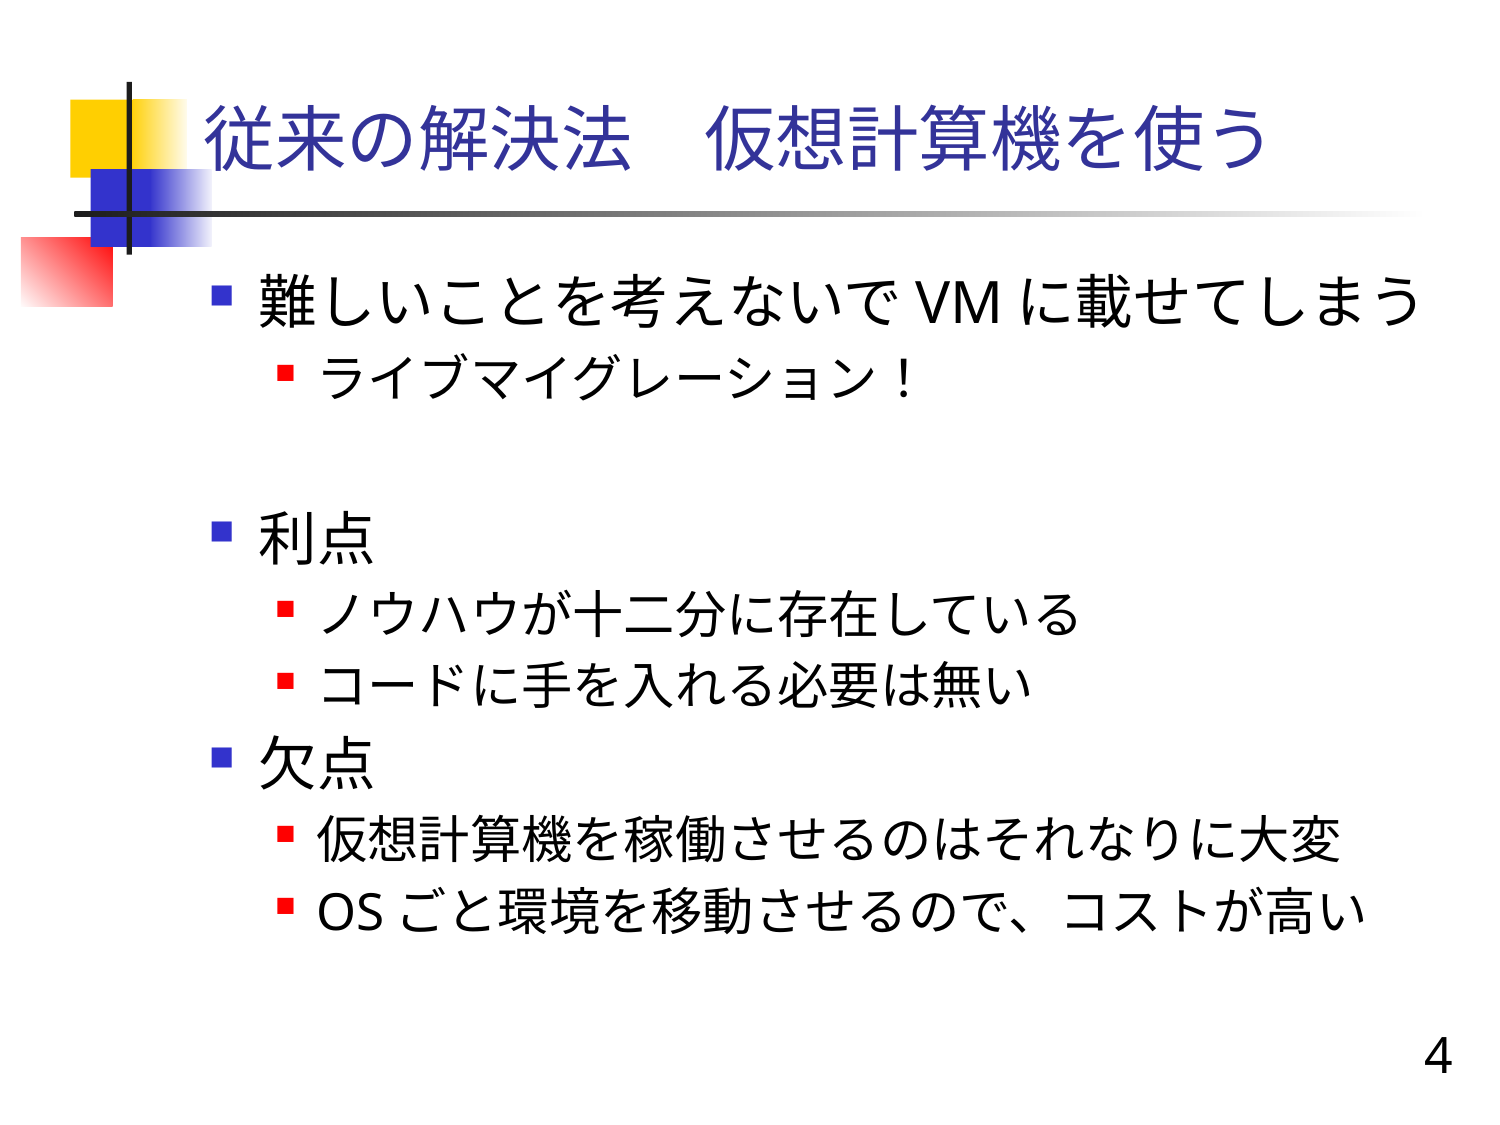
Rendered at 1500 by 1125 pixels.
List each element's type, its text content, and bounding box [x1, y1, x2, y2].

title 従来の解決法 仮想計算機を使う [188, 34, 1468, 188]
slide_number 4 [1154, 1023, 1468, 1100]
list 難しいことを考えないでVMに載せてしまう ライブマイグレーション！ 利点 ノウハウが十二分に存在している コードに手を入れる必要は無い 欠点 仮想計算機を稼働させるのはそれなりに大変 OSごと環境を移動させるので、コストが高い [193, 257, 1470, 1007]
